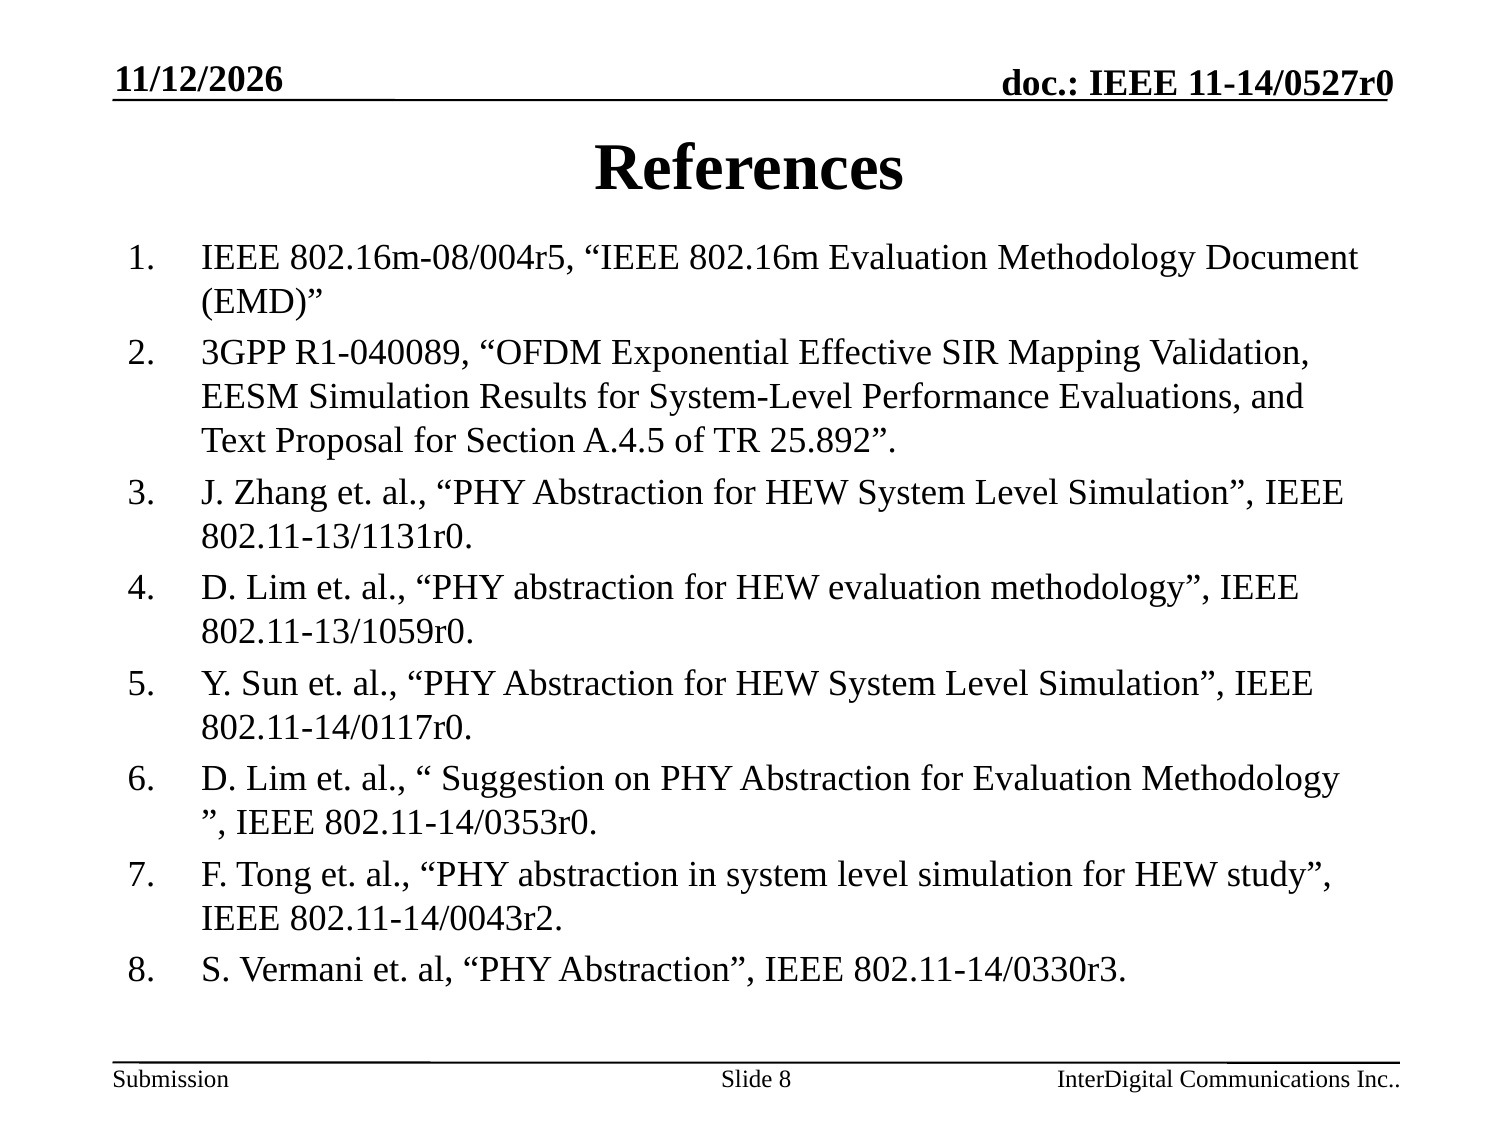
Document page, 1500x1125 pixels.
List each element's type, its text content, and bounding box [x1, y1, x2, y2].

footer InterDigital Communications Inc.. [902, 1061, 1402, 1093]
list IEEE 802.16m-08/004r5, “IEEE 802.16m Evaluation Methodology Document (EMD)” 3GPP R1-040089, “OFDM Exponential Effective SIR Mapping Validation, EESM Simulation Results for System-Level Performance Evaluations, and Text Proposal for Section A.4.5 of TR 25.892”. J. Zhang et. al., “PHY Abstraction for HEW System Level Simulation”, IEEE 802.11-13/1131r0. D. Lim et. al., “PHY abstraction for HEW evaluation methodology”, IEEE 802.11-13/1059r0. Y. Sun et. al., “PHY Abstraction for HEW System Level Simulation”, IEEE 802.11-14/0117r0. D. Lim et. al., “ Suggestion on PHY Abstraction for Evaluation Methodology ”, IEEE 802.11-14/0353r0. F. Tong et. al., “PHY abstraction in system level simulation for HEW study”, IEEE 802.11-14/0043r2. S. Vermani et. al, “PHY Abstraction”, IEEE 802.11-14/0330r3. [112, 224, 1388, 1000]
slide_number Slide 8 [712, 1061, 800, 1123]
title References [112, 112, 1388, 213]
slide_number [114, 54, 423, 100]
